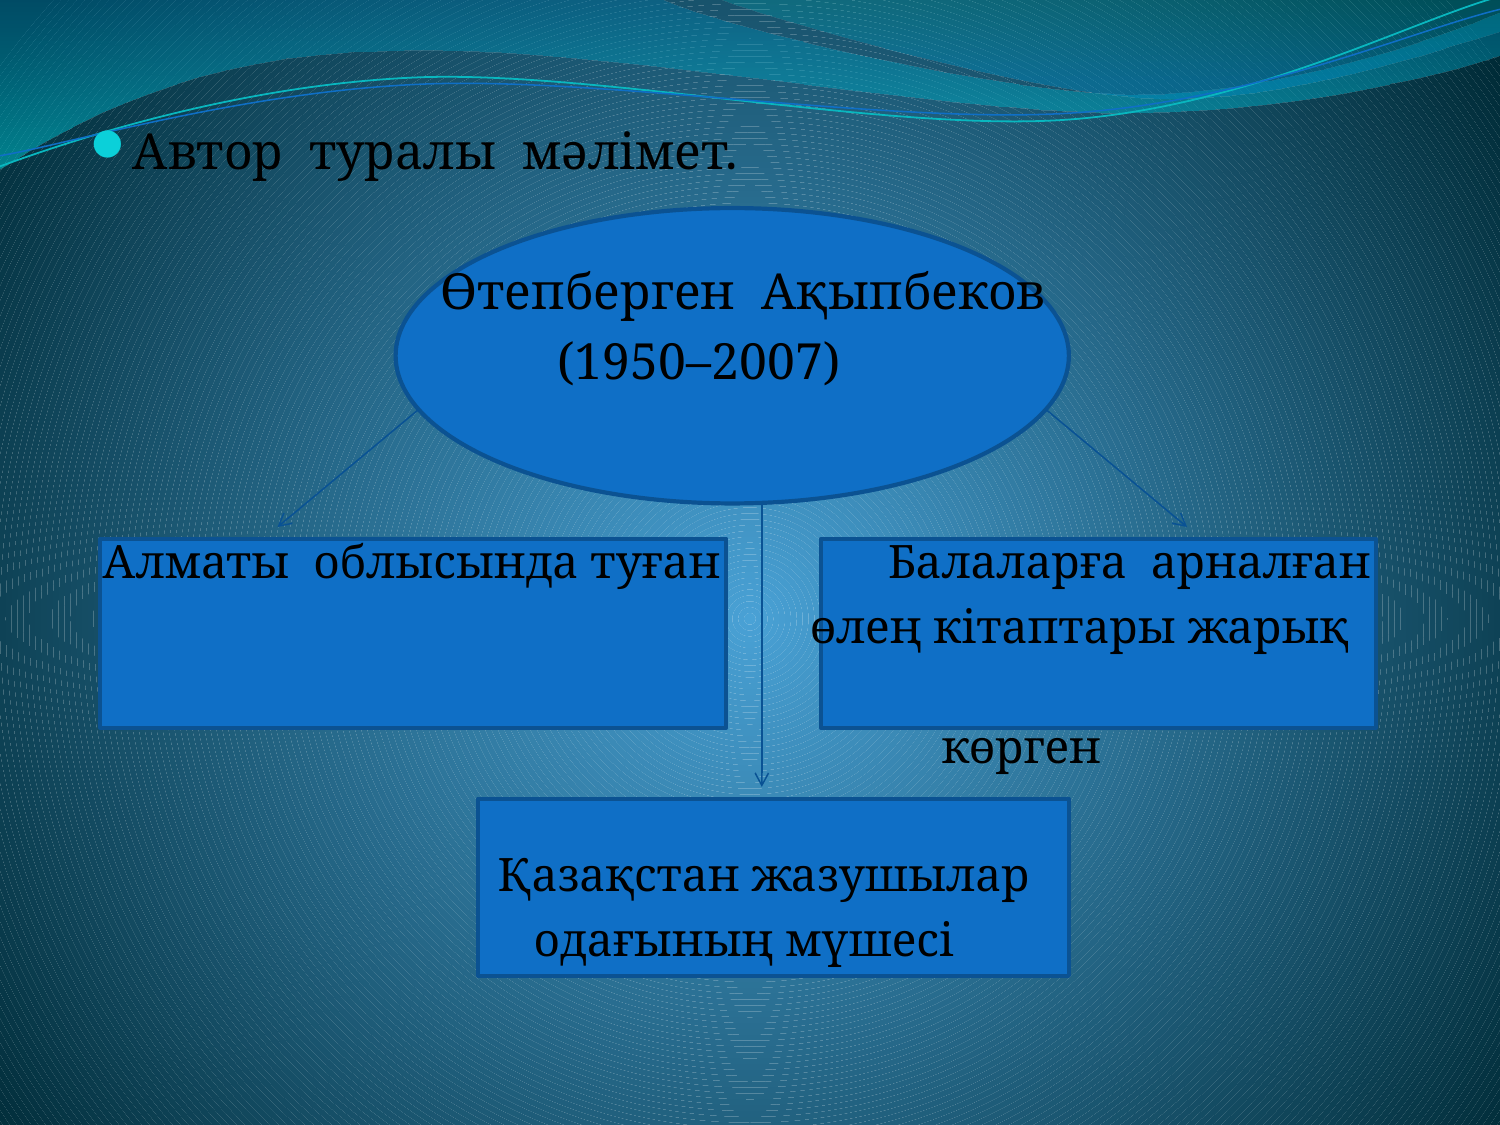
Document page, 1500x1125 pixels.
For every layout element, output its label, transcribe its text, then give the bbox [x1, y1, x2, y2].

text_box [277, 408, 420, 528]
list Автор туралы мәлімет. Өтепберген Ақыпбеков (1950–2007) Алматы облысында туған Балаларға арналған өлең кітаптары жарық көрген Қазақстан жазушылар одағының мүшесі [75, 42, 1425, 1038]
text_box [1045, 408, 1188, 528]
